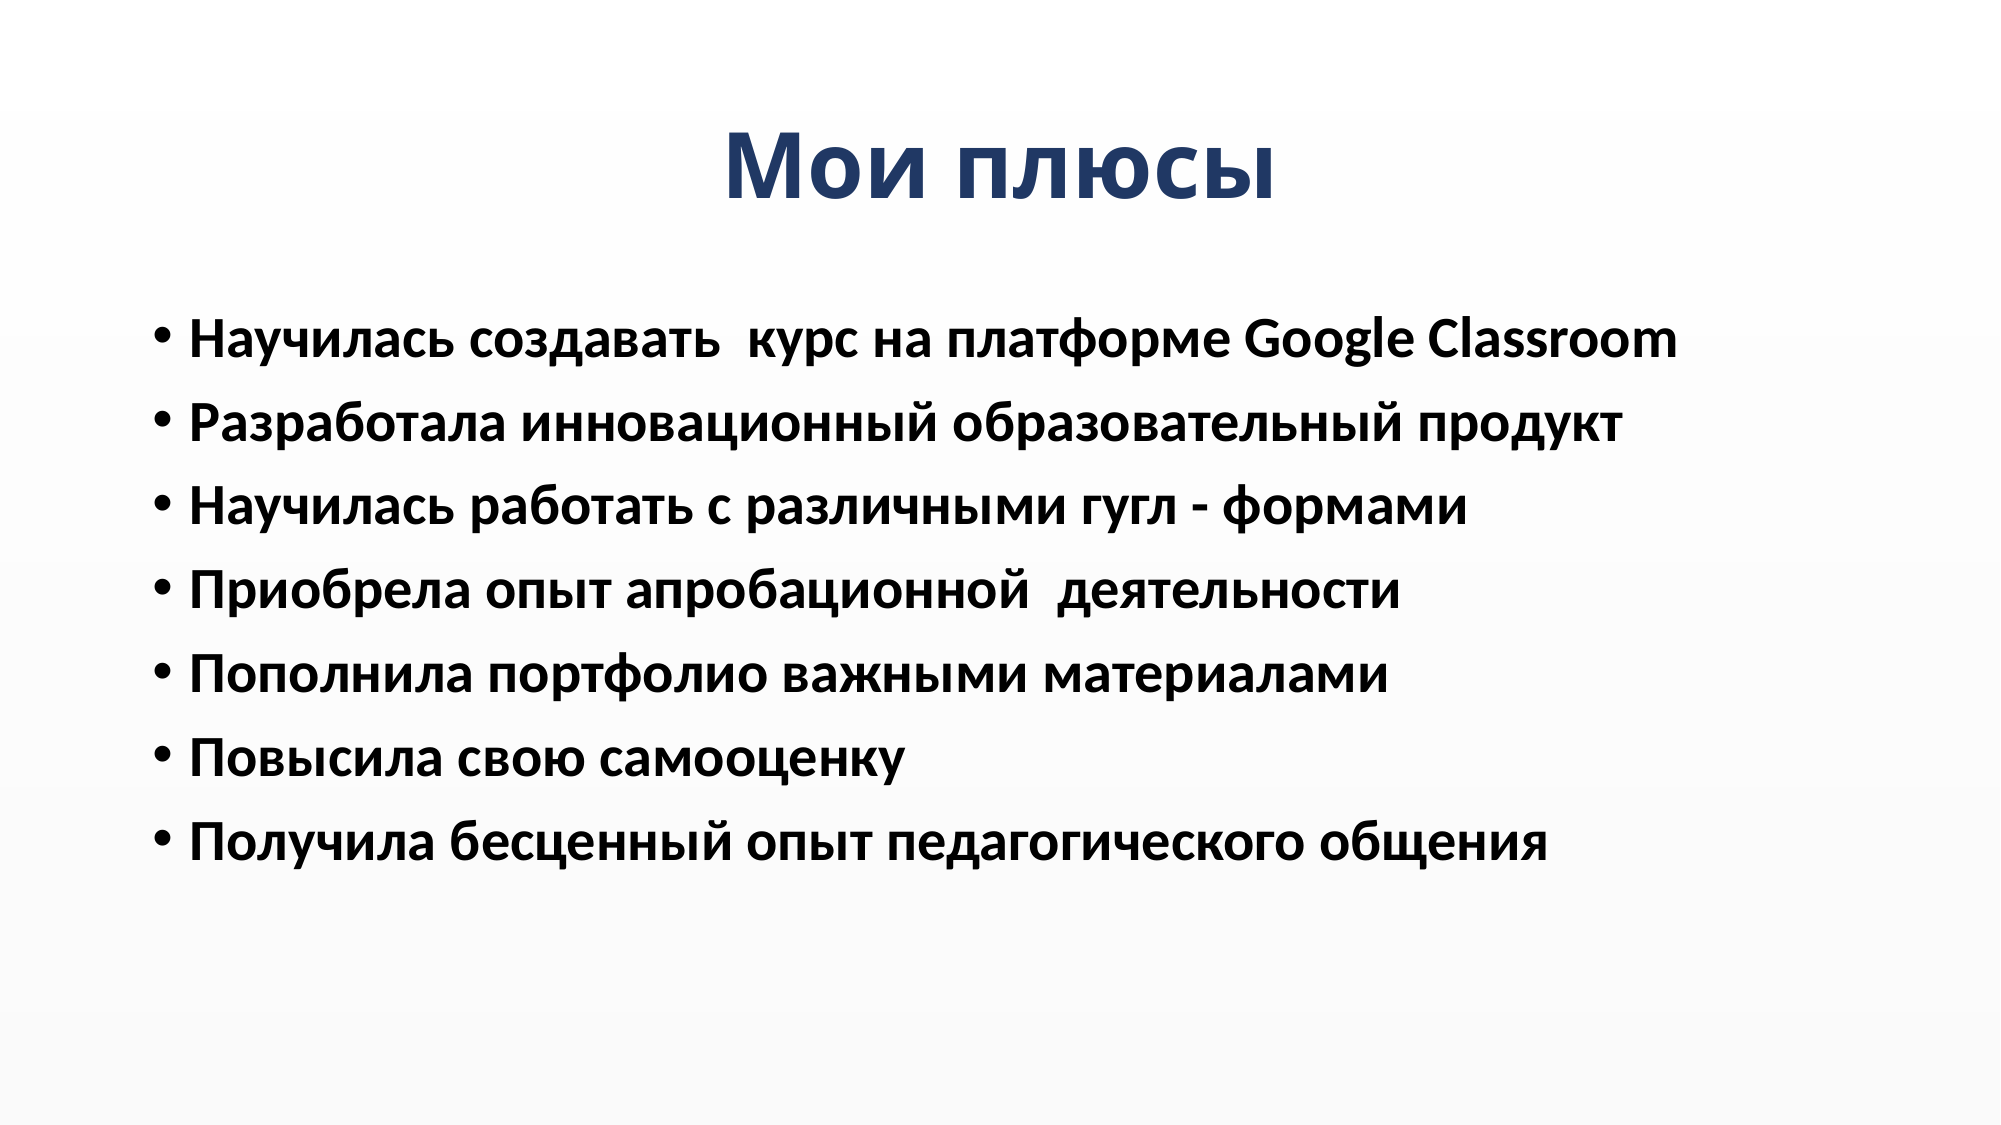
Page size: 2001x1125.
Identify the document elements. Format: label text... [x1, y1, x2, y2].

title Мои плюсы [137, 59, 1863, 278]
list Научилась создавать курс на платформе Google Classroom Разработала инновационный образовательный продукт Научилась работать с различными гугл - формами Приобрела опыт апробационной деятельности Пополнила портфолио важными материалами Повысила свою самооценку Получила бесценный опыт педагогического общения [137, 299, 1863, 1014]
